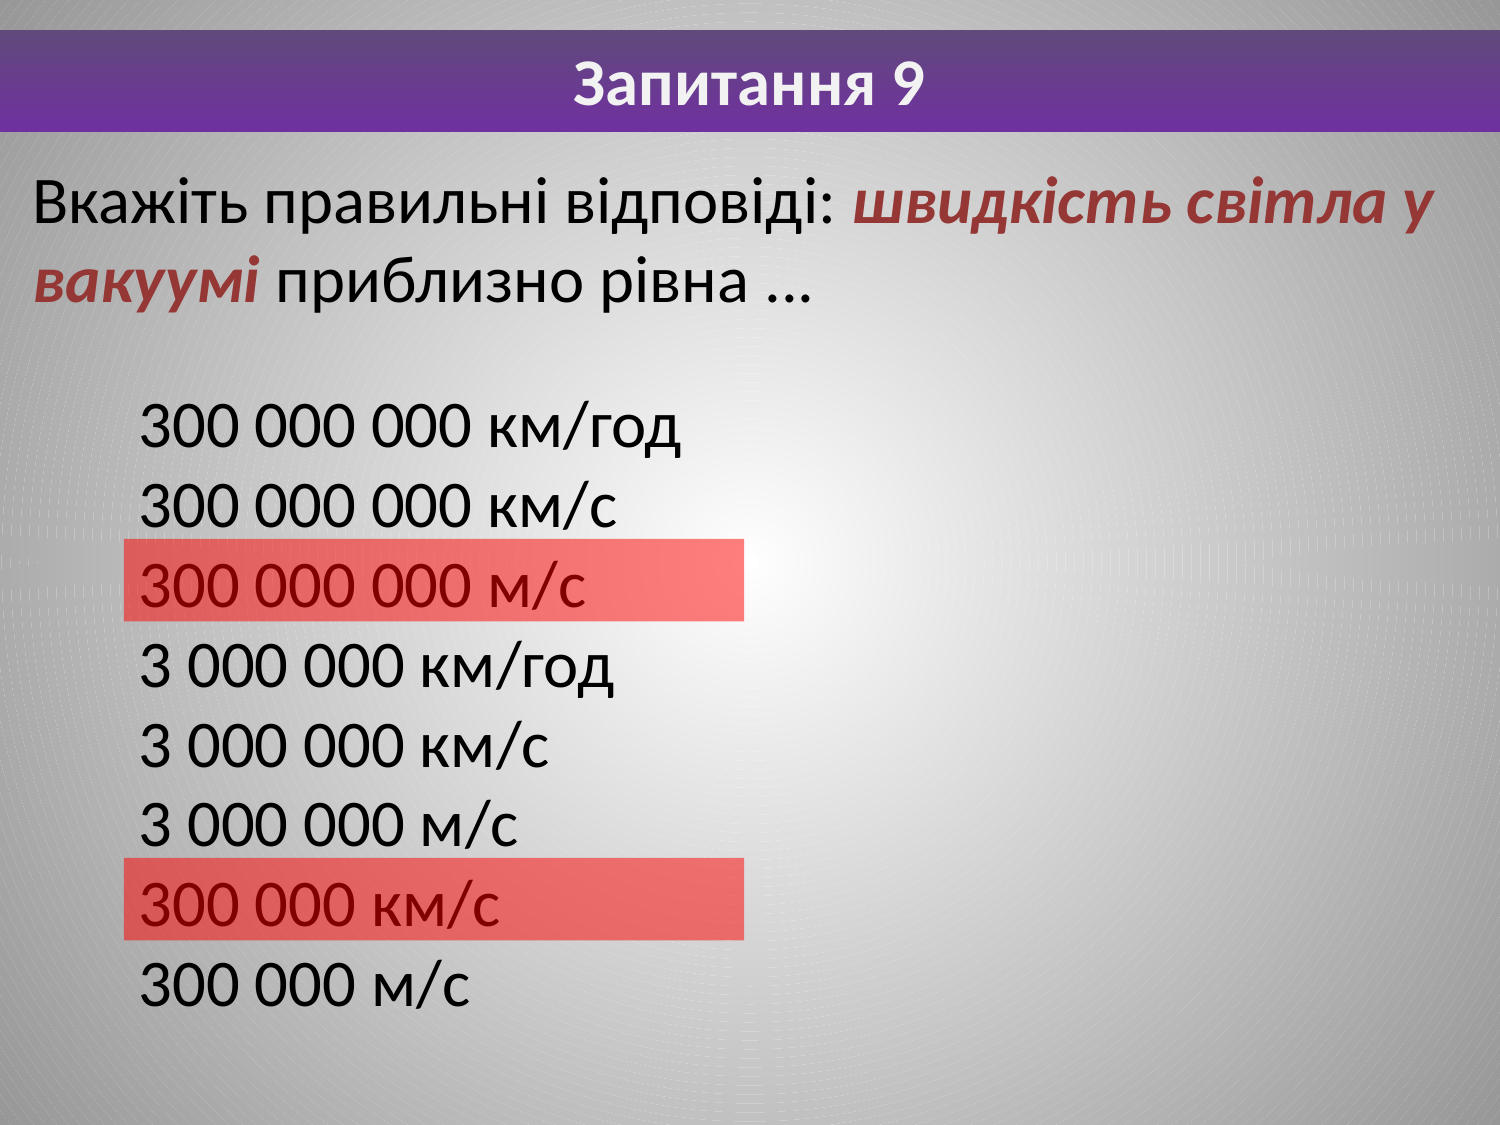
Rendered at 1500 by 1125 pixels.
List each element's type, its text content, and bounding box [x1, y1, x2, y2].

text_box Запитання 9 [0, 30, 1500, 132]
text_box 300 000 000 км/год 300 000 000 км/с 300 000 000 м/с 3 000 000 км/год 3 000 000 км/с 3 000 000 м/с 300 000 км/с 300 000 м/с [123, 373, 874, 1028]
text_box Вкажіть правильні відповіді: швидкість світла у вакуумі приблизно рівна ... [17, 148, 1471, 324]
text_box [122, 856, 746, 942]
text_box [122, 537, 746, 624]
